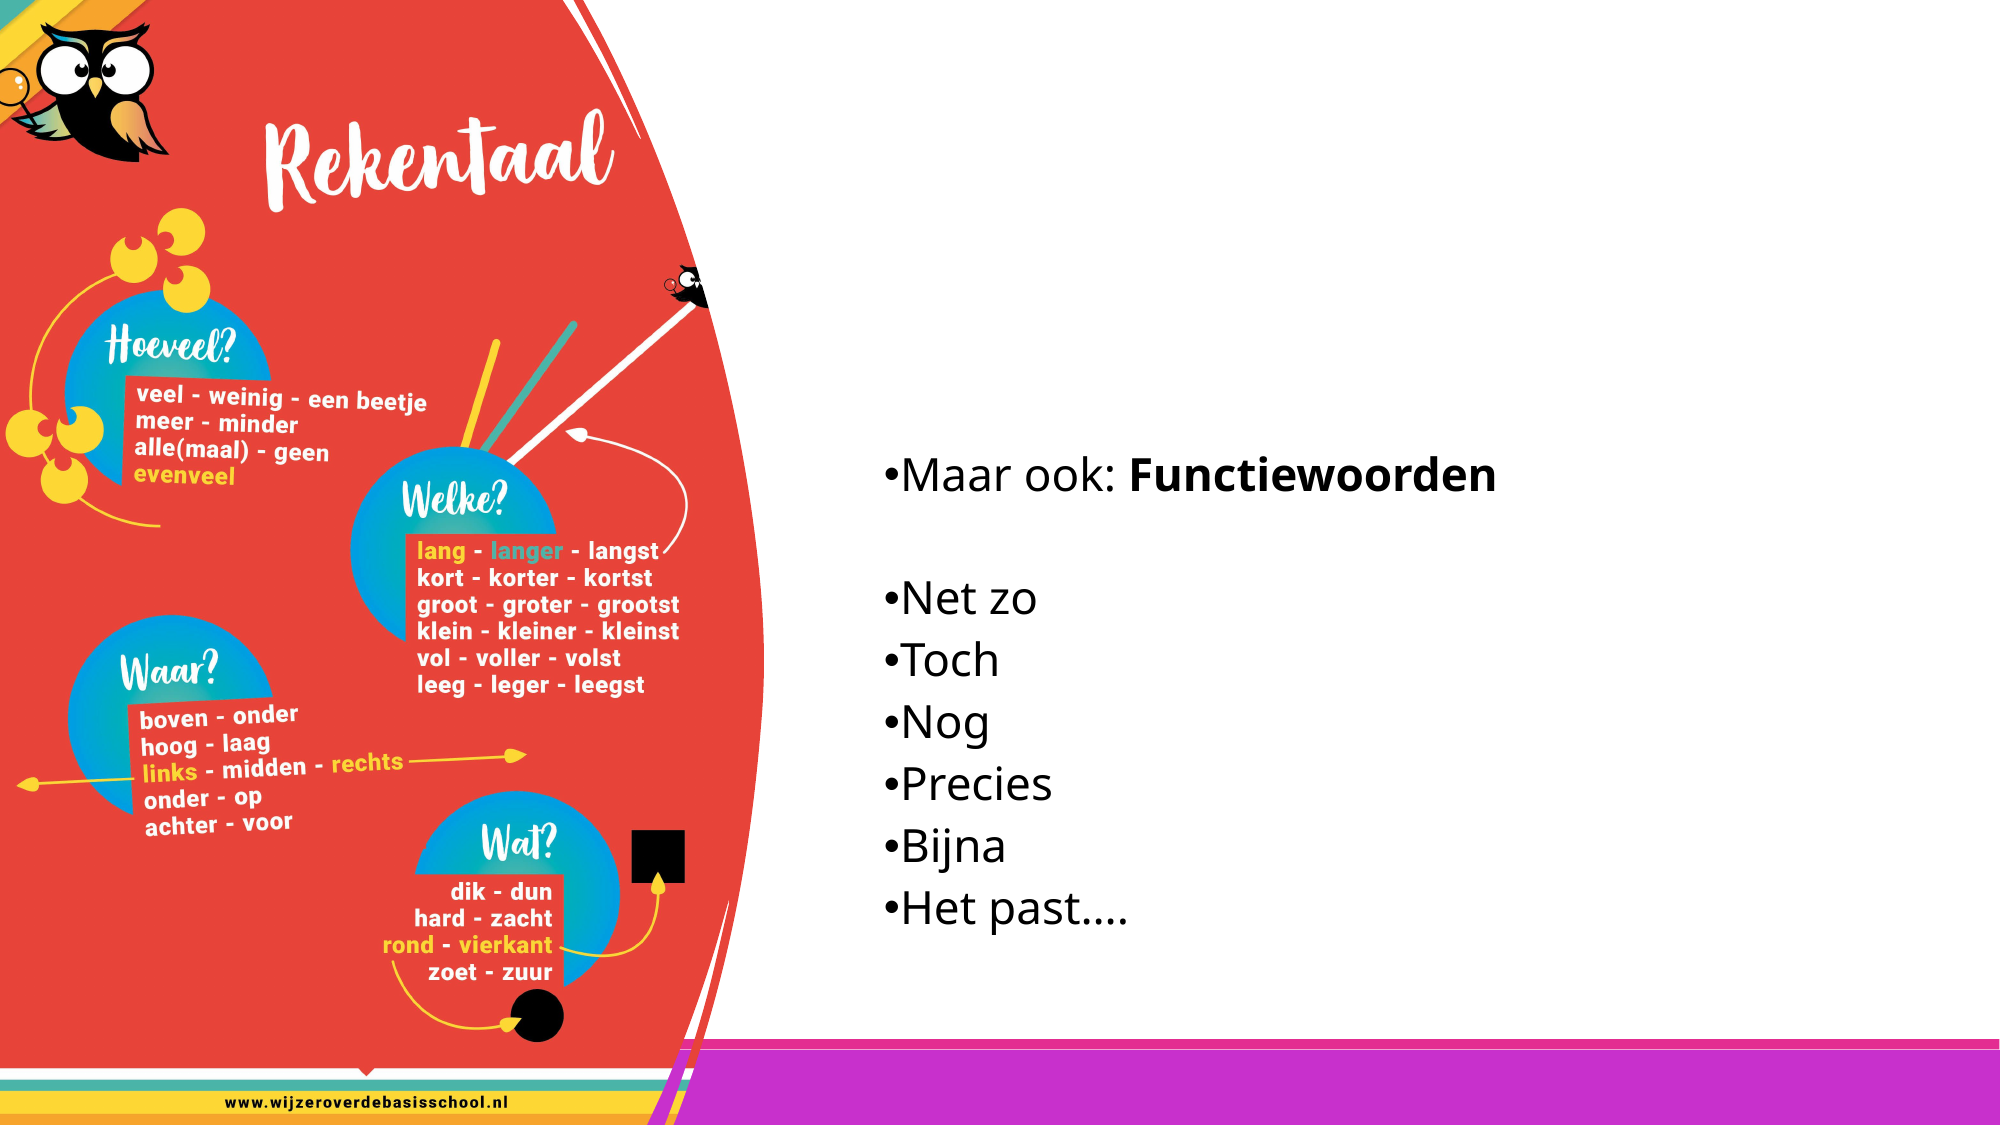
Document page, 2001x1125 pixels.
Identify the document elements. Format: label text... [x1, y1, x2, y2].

text_box Maar ook: Functiewoorden Net zo Toch Nog Precies Bijna Het past…. [868, 443, 1895, 1016]
picture [0, 0, 765, 1125]
